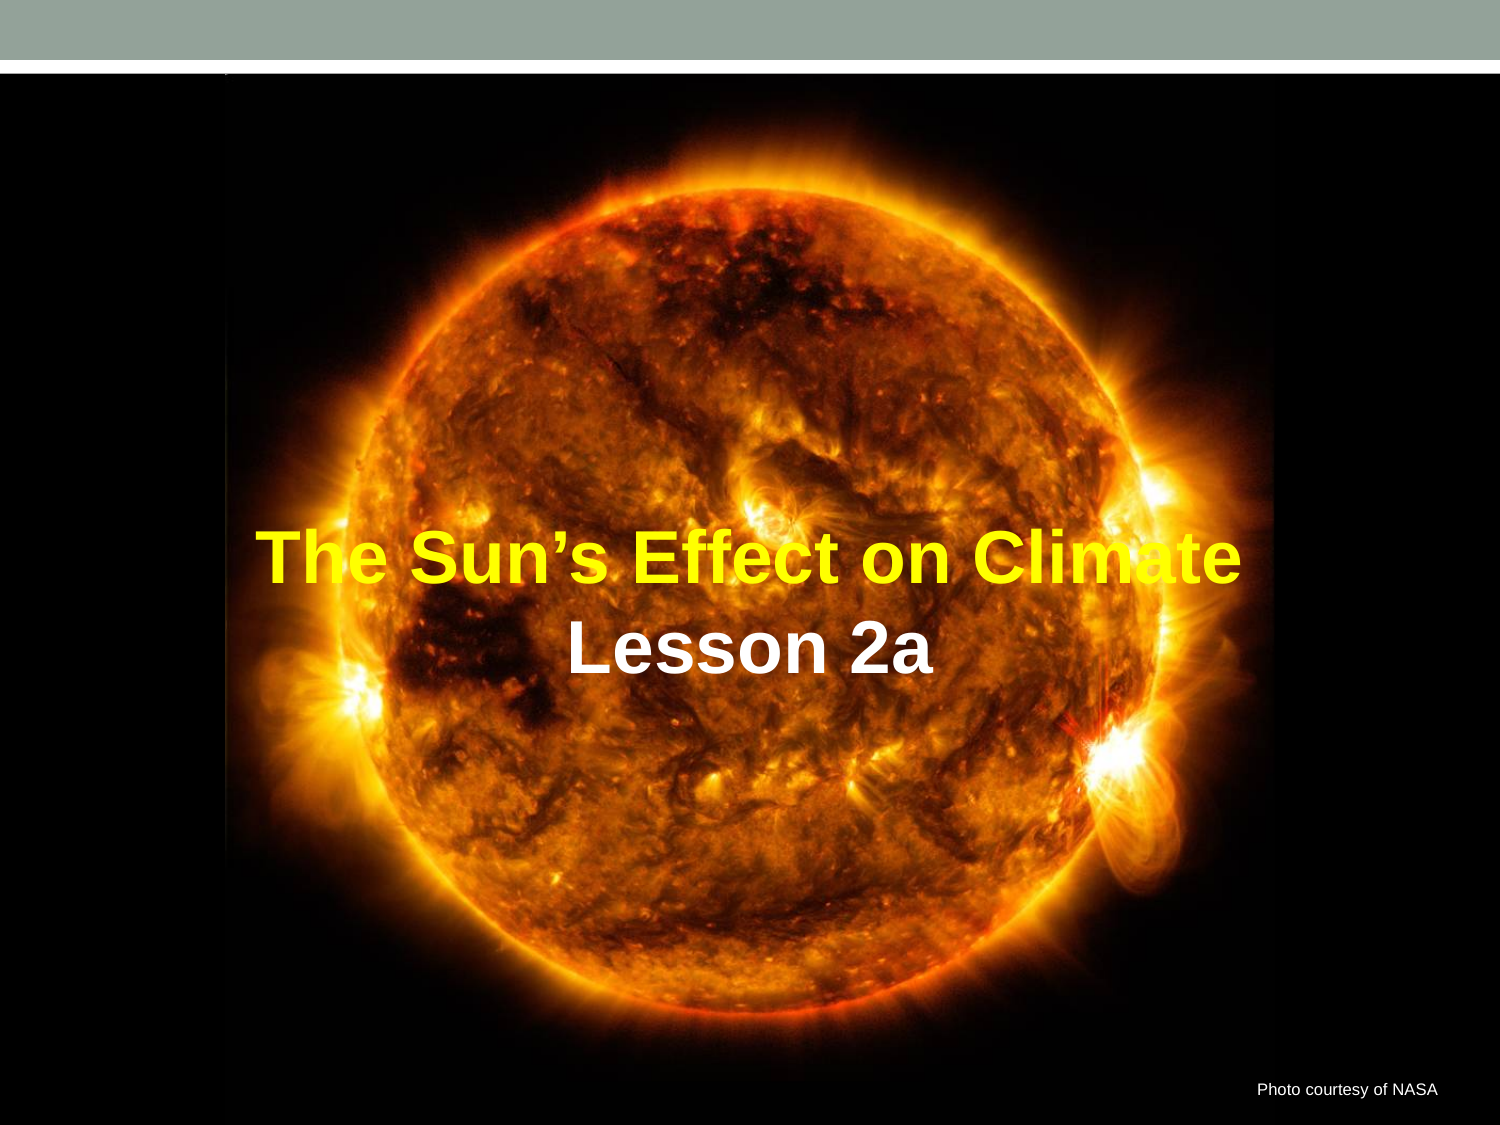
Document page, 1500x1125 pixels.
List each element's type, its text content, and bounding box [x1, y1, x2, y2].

text_box Photo courtesy of NASA [1283, 1071, 1454, 1107]
picture [224, 74, 1276, 1125]
